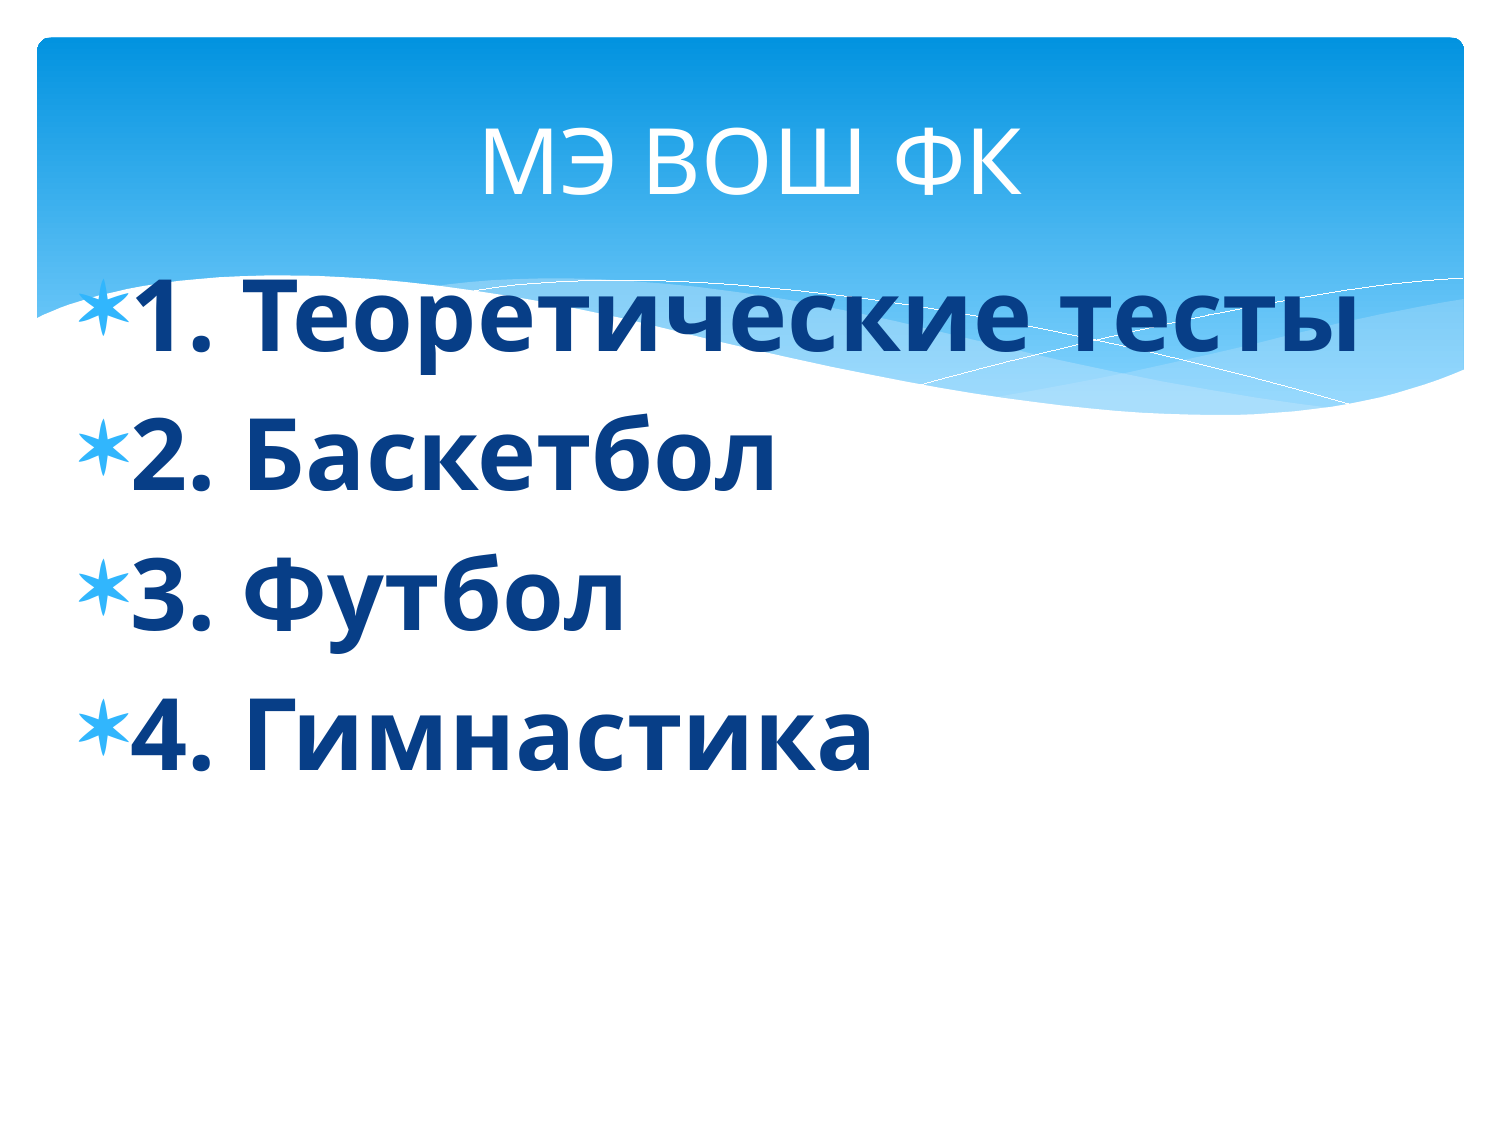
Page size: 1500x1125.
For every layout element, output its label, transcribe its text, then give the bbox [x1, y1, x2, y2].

title МЭ ВОШ ФК [74, 55, 1426, 262]
list 1. Теоретические тесты 2. Баскетбол 3. Футбол 4. Гимнастика [64, 243, 1436, 1071]
